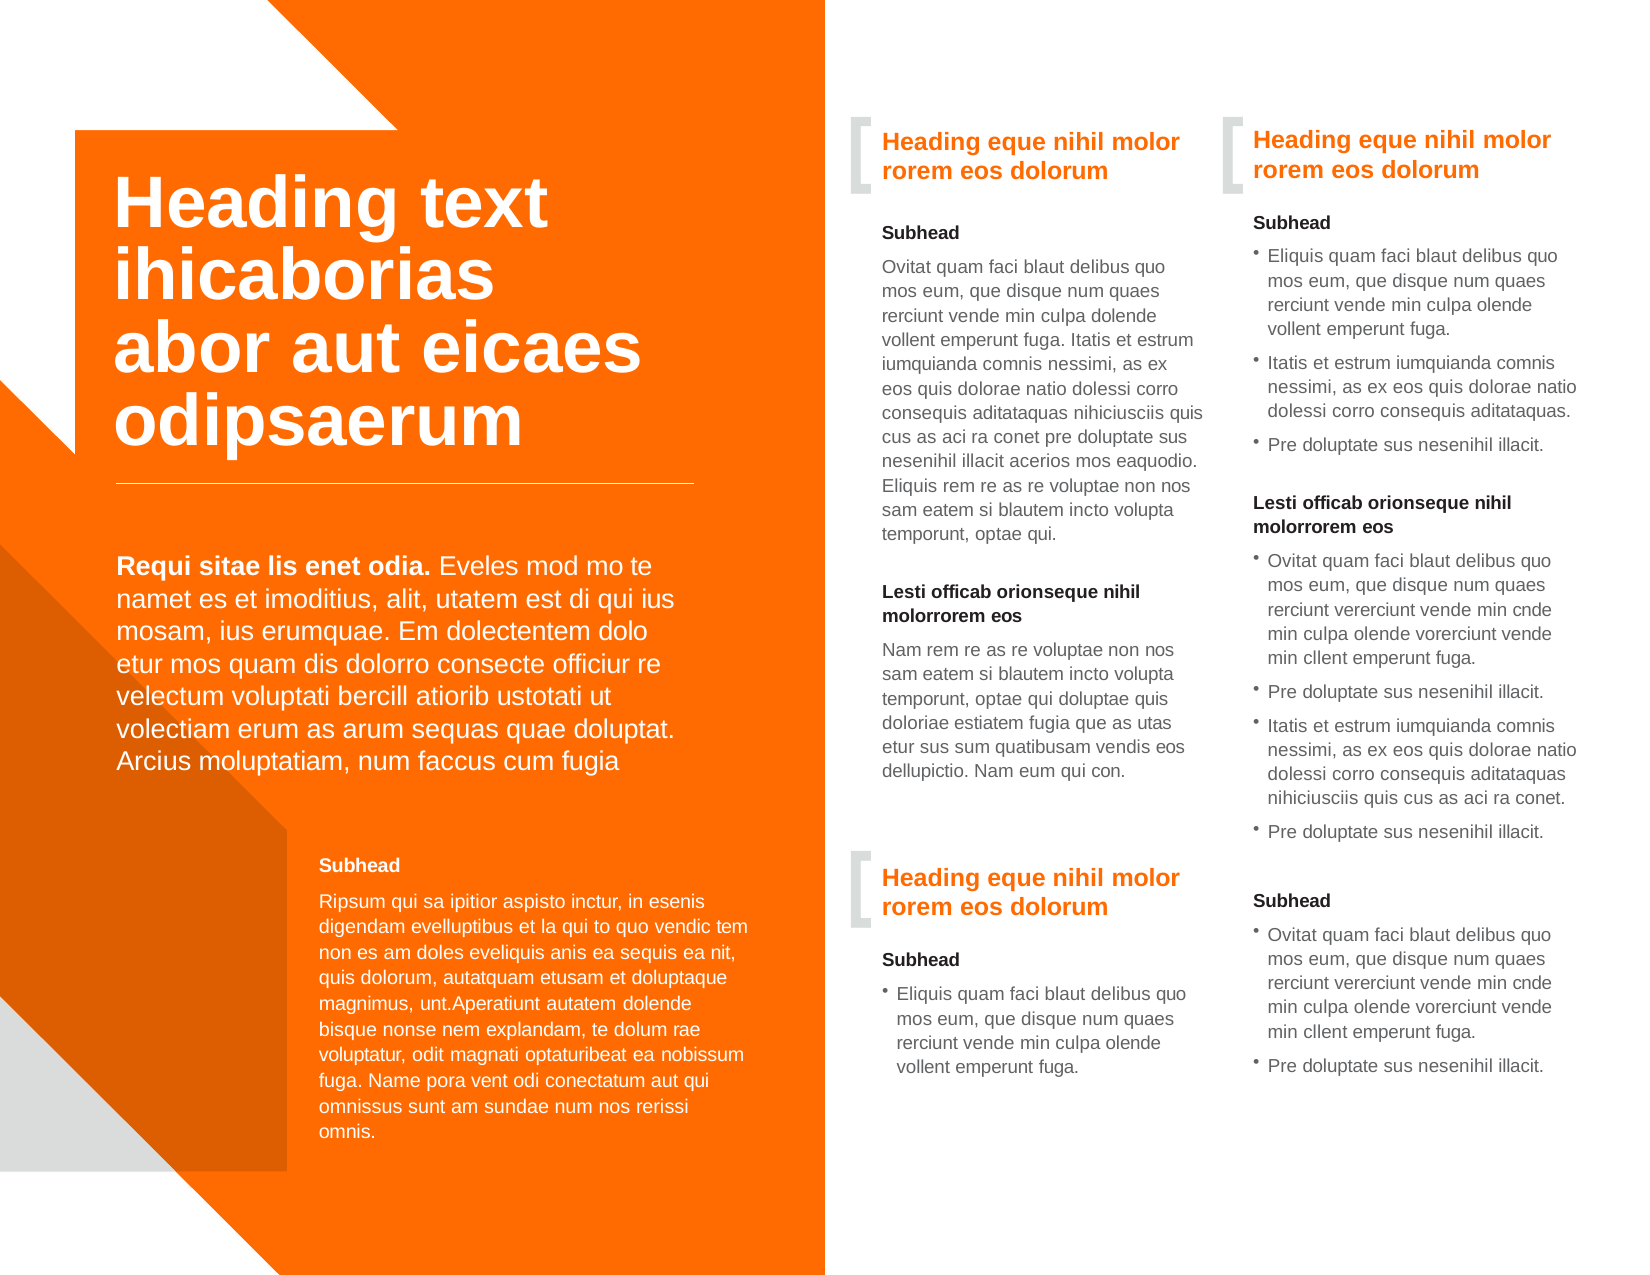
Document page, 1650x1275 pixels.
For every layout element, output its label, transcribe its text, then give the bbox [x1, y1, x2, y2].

text_box [184, 0, 825, 1275]
text_box Heading eque nihil molor rorem eos dolorum [891, 120, 1183, 185]
text_box Lesti officab orionseque nihil molorrorem eos Nam rem re as re voluptae non nos sam eatem si blautem incto volupta temporunt, optae qui doluptae quis doloriae estiatem fugia que as utas etur sus sum quatibusam vendis eos dellupictio. Nam eum qui con. [879, 576, 1197, 782]
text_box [0, 0, 695, 1172]
picture [1209, 101, 1260, 208]
text_box Heading eque nihil molor rorem eos dolorum [891, 856, 1219, 921]
text_box Subhead Eliquis quam faci blaut delibus quo mos eum, que disque num quaes rerciunt vende min culpa olende vollent emperunt fuga. Itatis et estrum iumquianda comnis nessimi, as ex eos quis dolorae natio dolessi corro consequis aditataquas. Pre doluptate sus nesenihil illacit. Lesti officab orionseque nihil molorrorem eos Ovitat quam faci blaut delibus quo mos eum, que disque num quaes rerciunt vererciunt vende min cnde min culpa olende vorerciunt vende min cllent emperunt fuga. Pre doluptate sus nesenihil illacit. Itatis et estrum iumquianda comnis nessimi, as ex eos quis dolorae natio dolessi corro consequis aditataquas nihiciusciis quis cus as aci ra conet. Pre doluptate sus nesenihil illacit. [1251, 196, 1584, 843]
picture [837, 835, 888, 943]
text_box Heading eque nihil molor rorem eos dolorum [1263, 118, 1555, 183]
text_box Subhead Ovitat quam faci blaut delibus quo mos eum, que disque num quaes rerciunt vende min culpa dolende vollent emperunt fuga. Itatis et estrum iumquianda comnis nessimi, as ex eos quis dolorae natio dolessi corro consequis aditataquas nihiciusciis quis cus as aci ra conet pre doluptate sus nesenihil illacit acerios mos eaquodio. Eliquis rem re as re voluptae non nos sam eatem si blautem incto volupta temporunt, optae qui. [879, 207, 1219, 545]
text_box Subhead Ovitat quam faci blaut delibus quo mos eum, que disque num quaes rerciunt vererciunt vende min cnde min culpa olende vorerciunt vende min cllent emperunt fuga. Pre doluptate sus nesenihil illacit. [1251, 875, 1569, 1076]
text_box Subhead Ripsum qui sa ipitior aspisto inctur, in esenis digendam evelluptibus et la qui to quo vendic tem non es am doles eveliquis anis ea sequis ea nit, quis dolorum, autatquam etusam et doluptaque magnimus, unt.Aperatiunt autatem dolende bisque nonse nem explandam, te dolum rae voluptatur, odit magnati optaturibeat ea nobissum fuga. Name pora vent odi conectatum aut qui omnissus sunt am sundae num nos rerissi omnis. [699, 839, 750, 1143]
picture [837, 101, 888, 208]
text_box Subhead Eliquis quam faci blaut delibus quo mos eum, que disque num quaes rerciunt vende min culpa olende vollent emperunt fuga. [879, 934, 1194, 1078]
